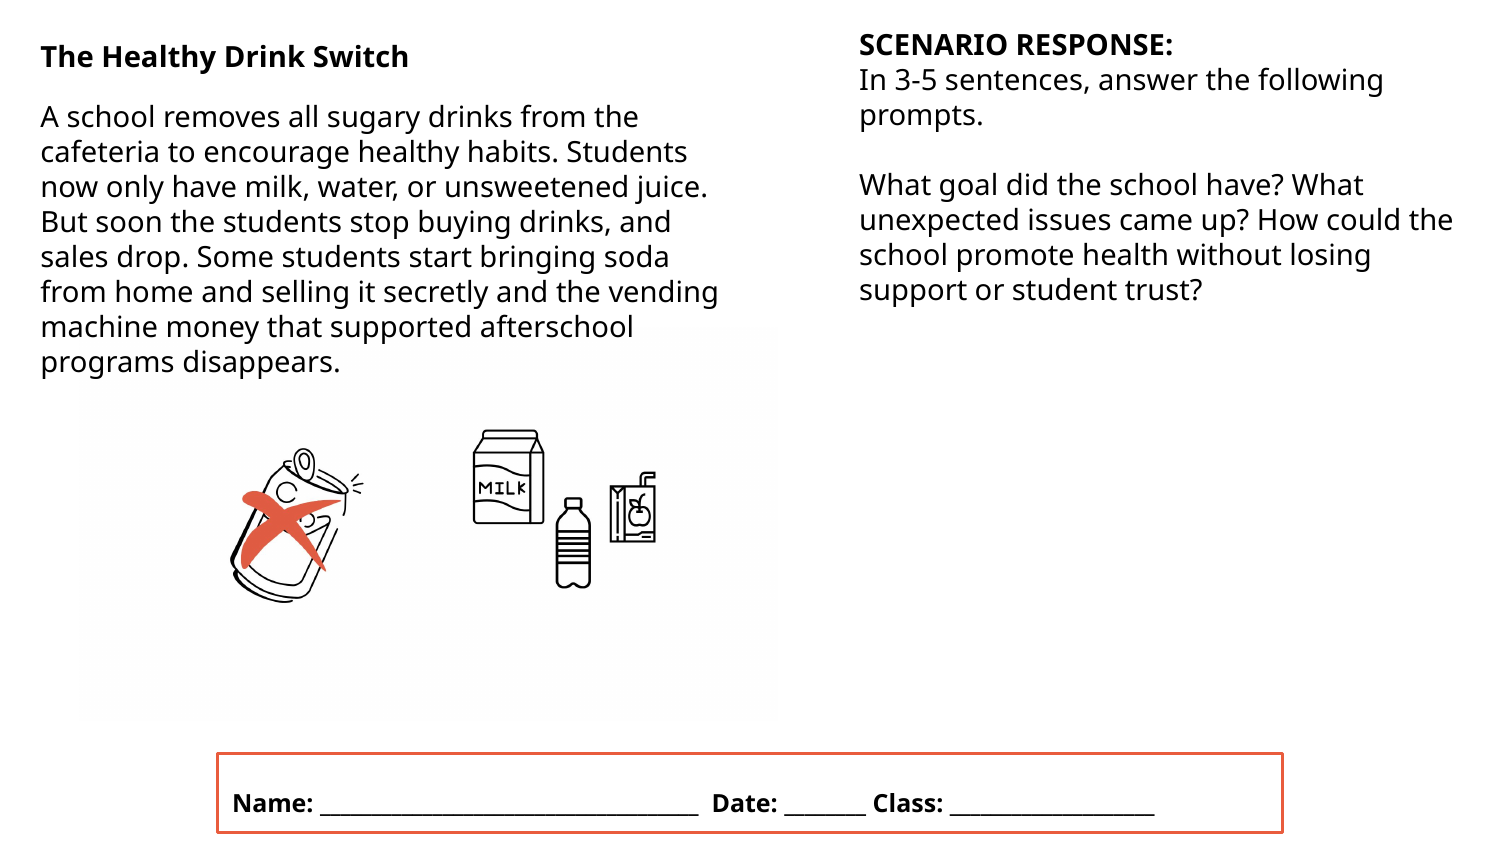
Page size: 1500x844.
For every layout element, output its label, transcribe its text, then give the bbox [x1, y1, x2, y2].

text_box SCENARIO RESPONSE: In 3-5 sentences, answer the following prompts. What goal did the school have? What unexpected issues came up? How could the school promote health without losing support or student trust? [848, 21, 1480, 584]
text_box Name: _____________________________________ Date: ________ Class: ____________________ [217, 753, 1283, 833]
picture [79, 327, 779, 721]
text_box The Healthy Drink Switch A school removes all sugary drinks from the cafeteria to encourage healthy habits. Students now only have milk, water, or unsweetened juice. But soon the students stop buying drinks, and sales drop. Some students start bringing soda from home and selling it secretly and the vending machine money that supported afterschool programs disappears. [25, 23, 750, 311]
